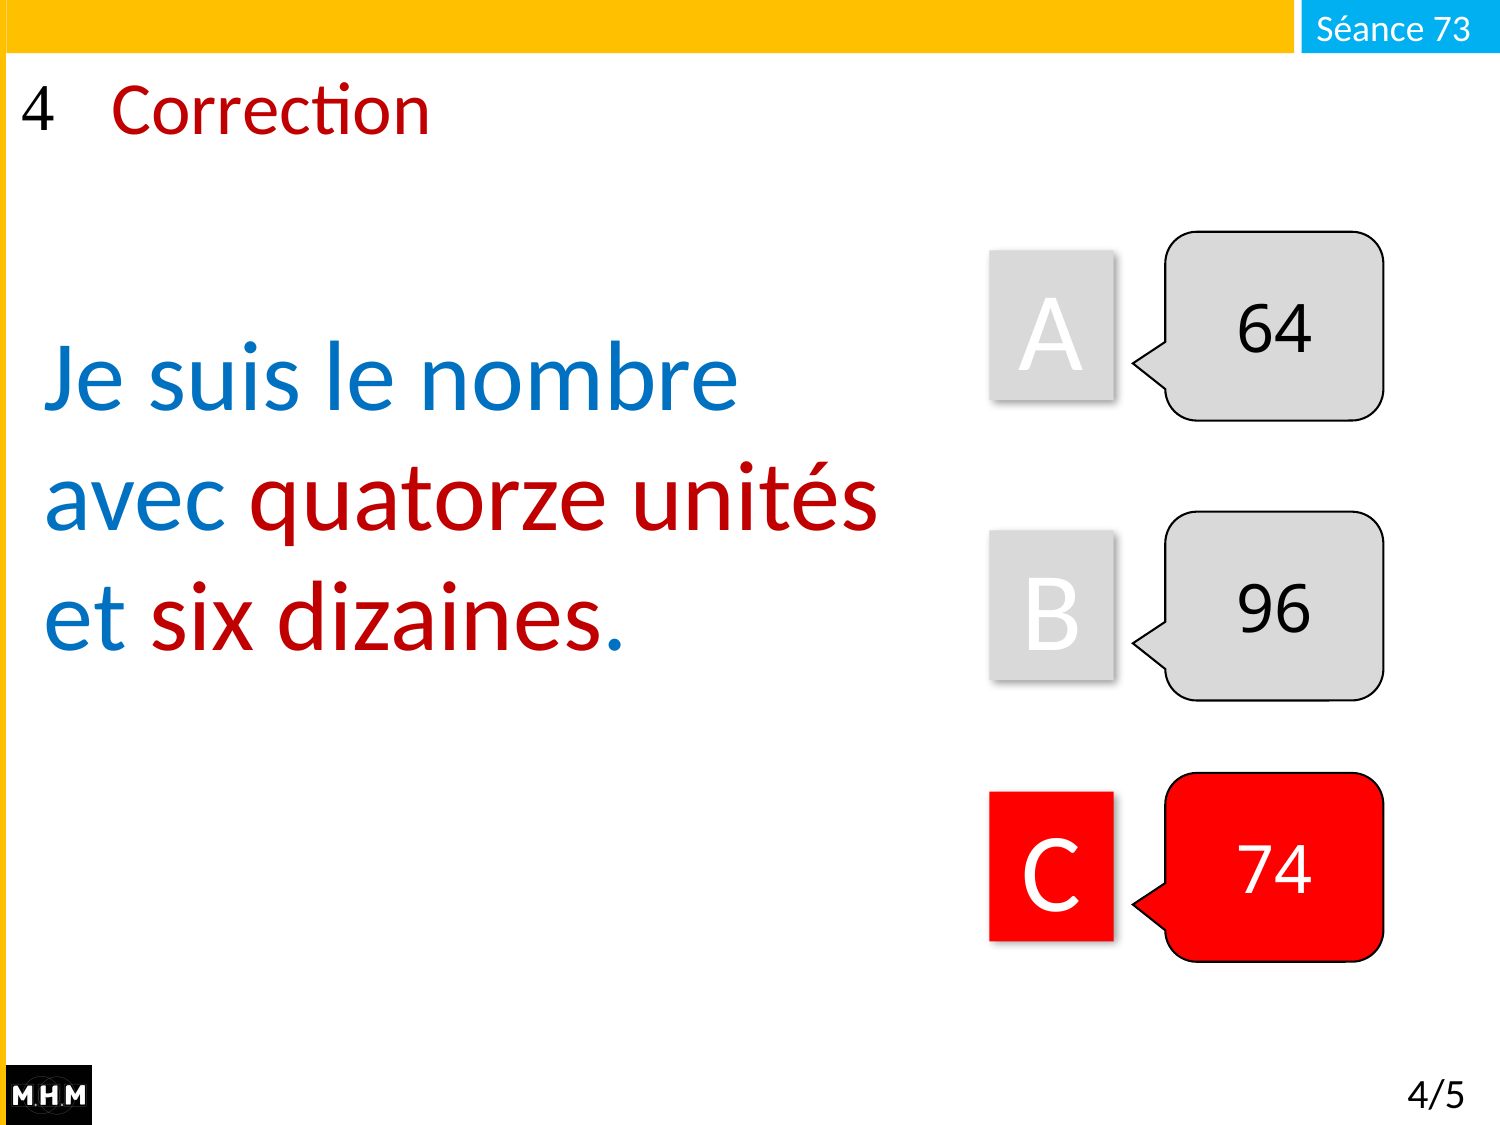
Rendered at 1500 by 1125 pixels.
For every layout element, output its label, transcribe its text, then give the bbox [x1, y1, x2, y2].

text_box 96 [1131, 510, 1385, 702]
picture [6, 1065, 92, 1125]
text_box B [989, 530, 1114, 681]
title Correction [96, 60, 1391, 160]
text_box A [989, 250, 1114, 401]
list 4/5 [1373, 1064, 1500, 1125]
text_box C [989, 791, 1114, 942]
text_box Je suis le nombre avec quatorze unités et six dizaines. [29, 302, 921, 678]
text_box 74 [1131, 771, 1385, 963]
text_box 64 [1131, 230, 1385, 422]
